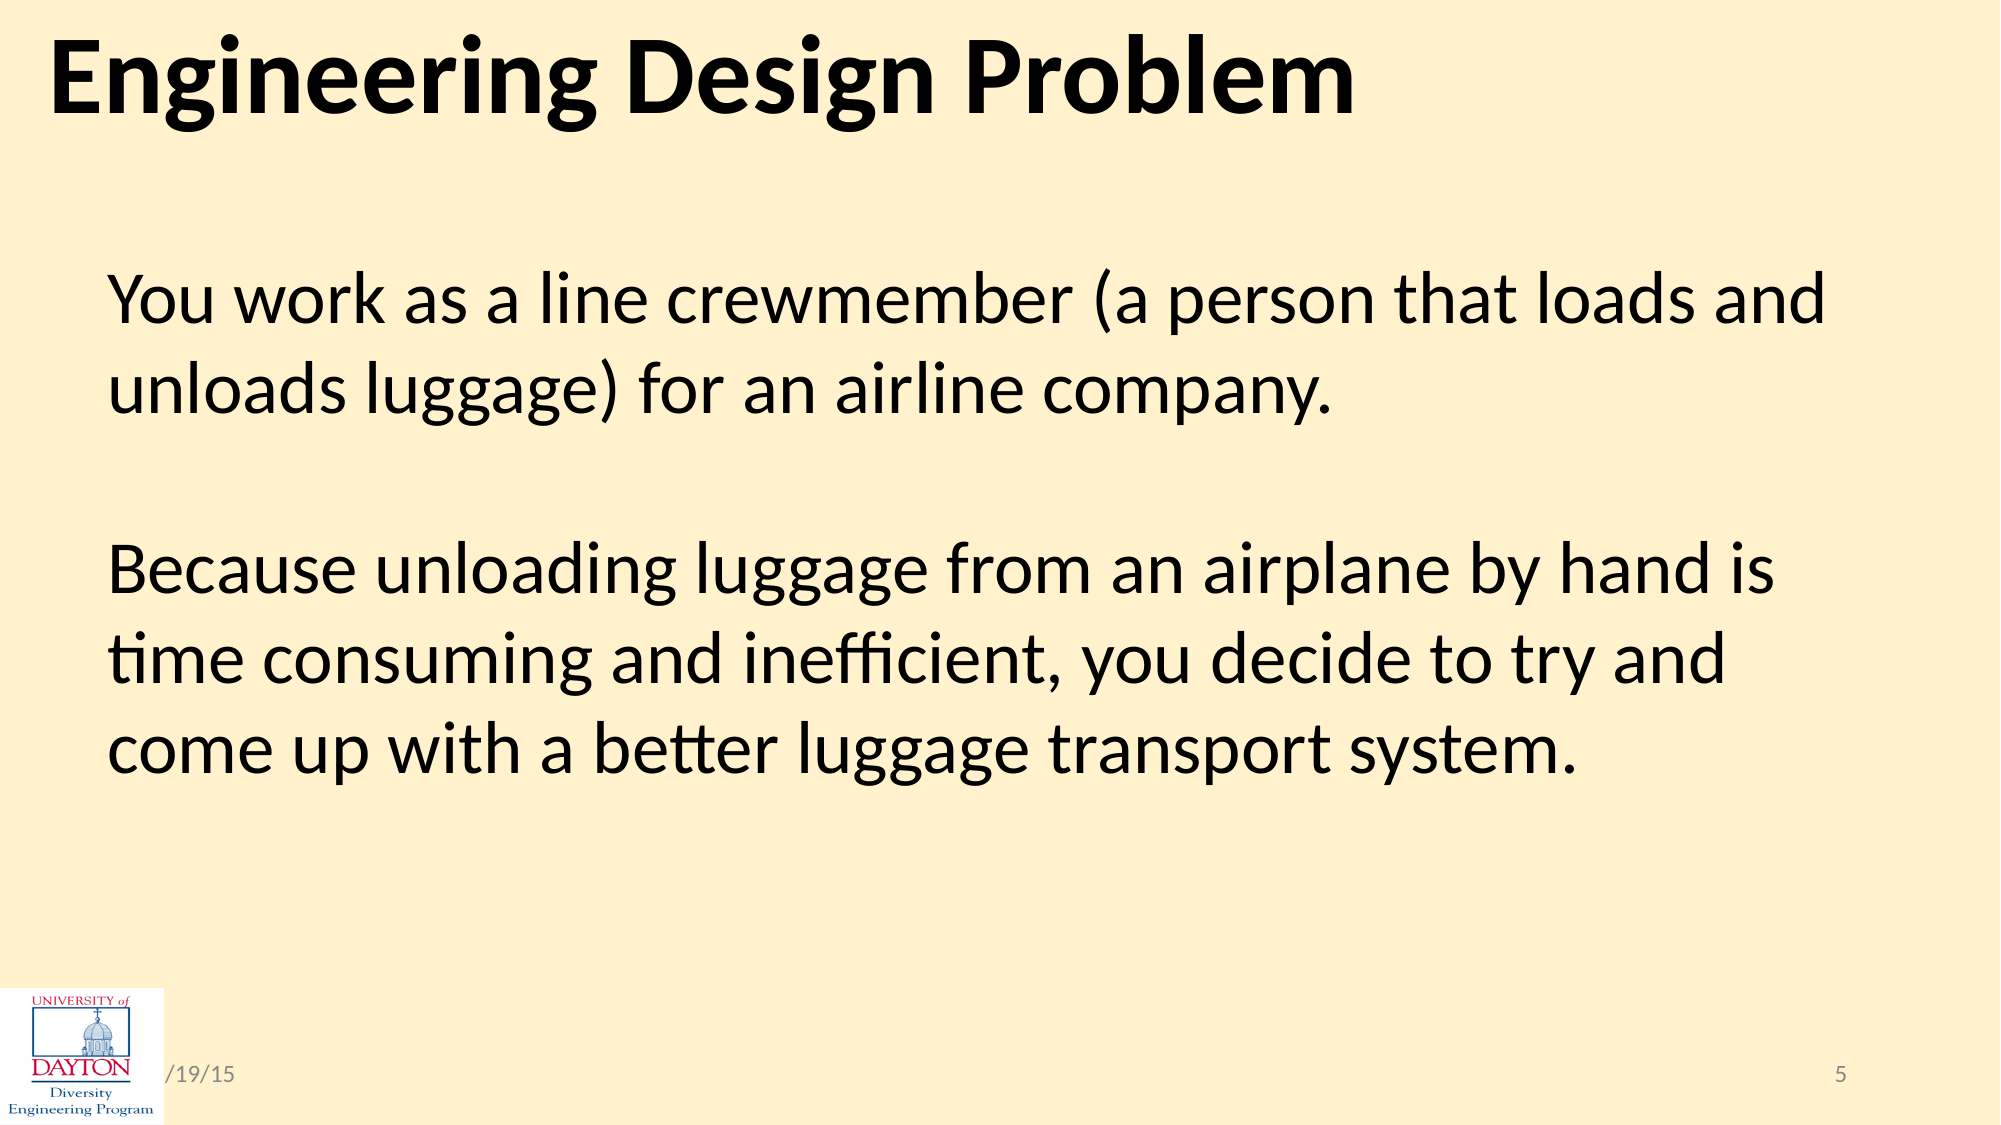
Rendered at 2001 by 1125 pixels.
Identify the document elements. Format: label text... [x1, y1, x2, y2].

text_box Engineering Design Problem [33, 46, 1759, 217]
picture [0, 988, 165, 1125]
text_box You work as a line crewmember (a person that loads and unloads luggage) for an airline company. Because unloading luggage from an airplane by hand is time consuming and inefficient, you decide to try and come up with a better luggage transport system. [92, 241, 1908, 802]
